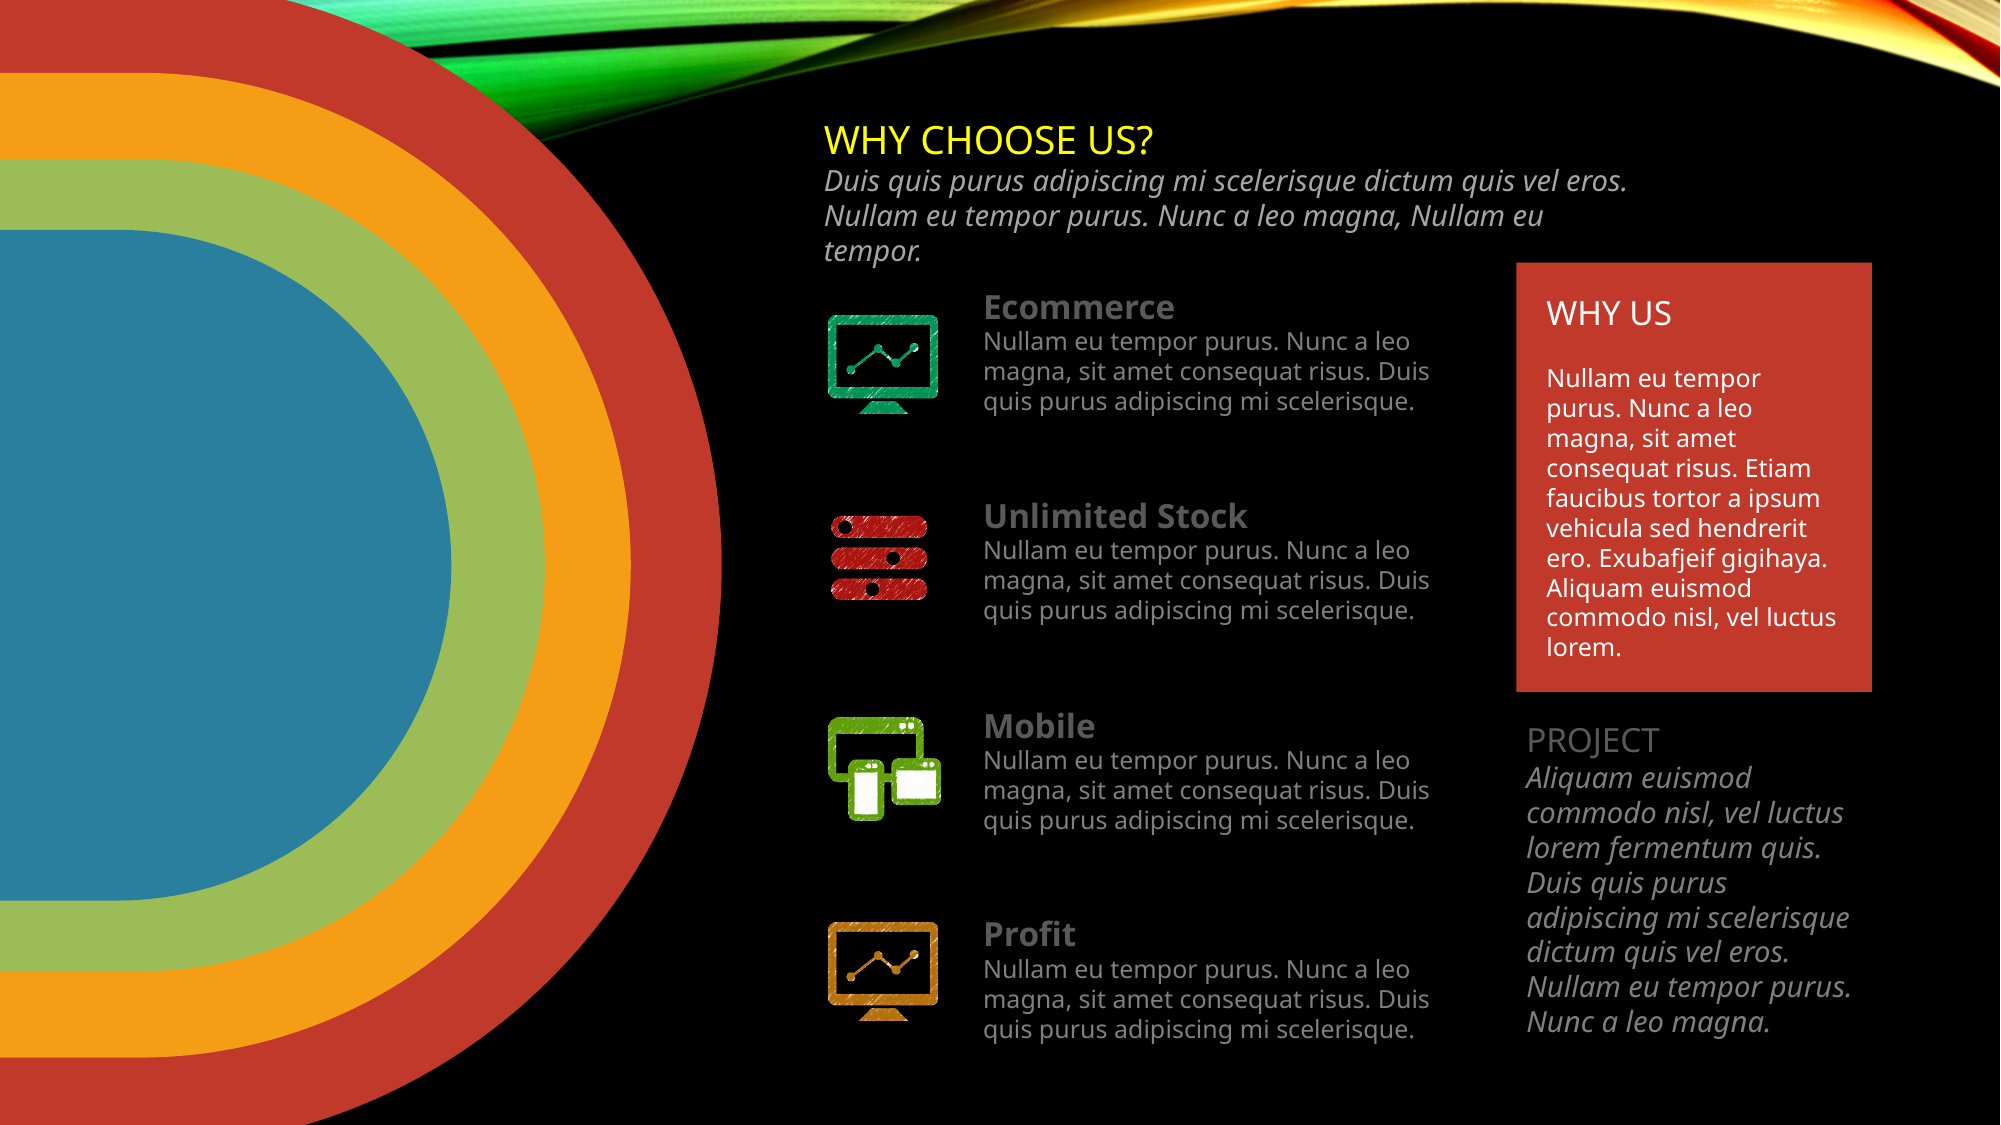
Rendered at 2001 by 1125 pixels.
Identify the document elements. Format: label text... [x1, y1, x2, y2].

text_box [0, 71, 632, 1059]
text_box [0, 0, 723, 1125]
text_box PROJECT Aliquam euismod commodo nisl, vel luctus lorem fermentum quis. Duis quis purus adipiscing mi scelerisque dictum quis vel eros. Nullam eu tempor purus. Nunc a leo magna. [1516, 674, 1872, 1044]
picture [831, 515, 927, 601]
picture [828, 315, 939, 415]
text_box Unlimited Stock Nullam eu tempor purus. Nunc a leo magna, sit amet consequat risus. Duis quis purus adipiscing mi scelerisque. [973, 449, 1467, 630]
text_box Profit Nullam eu tempor purus. Nunc a leo magna, sit amet consequat risus. Duis quis purus adipiscing mi scelerisque. [973, 868, 1467, 1049]
picture [294, 0, 2000, 237]
picture [828, 921, 939, 1021]
text_box [0, 158, 546, 973]
text_box Ecommerce Nullam eu tempor purus. Nunc a leo magna, sit amet consequat risus. Duis quis purus adipiscing mi scelerisque. [973, 273, 1467, 421]
text_box WHY US Nullam eu tempor purus. Nunc a leo magna, sit amet consequat risus. Etiam faucibus tortor a ipsum vehicula sed hendrerit ero. Exubafjeif gigihaya. Aliquam euismod commodo nisl, vel luctus lorem. [1516, 262, 1872, 674]
text_box [0, 228, 453, 902]
picture [827, 717, 941, 821]
text_box WHY CHOOSE US? Duis quis purus adipiscing mi scelerisque dictum quis vel eros. Nullam eu tempor purus. Nunc a leo magna, Nullam eu tempor. [813, 87, 1660, 273]
text_box Mobile Nullam eu tempor purus. Nunc a leo magna, sit amet consequat risus. Duis quis purus adipiscing mi scelerisque. [973, 659, 1467, 840]
